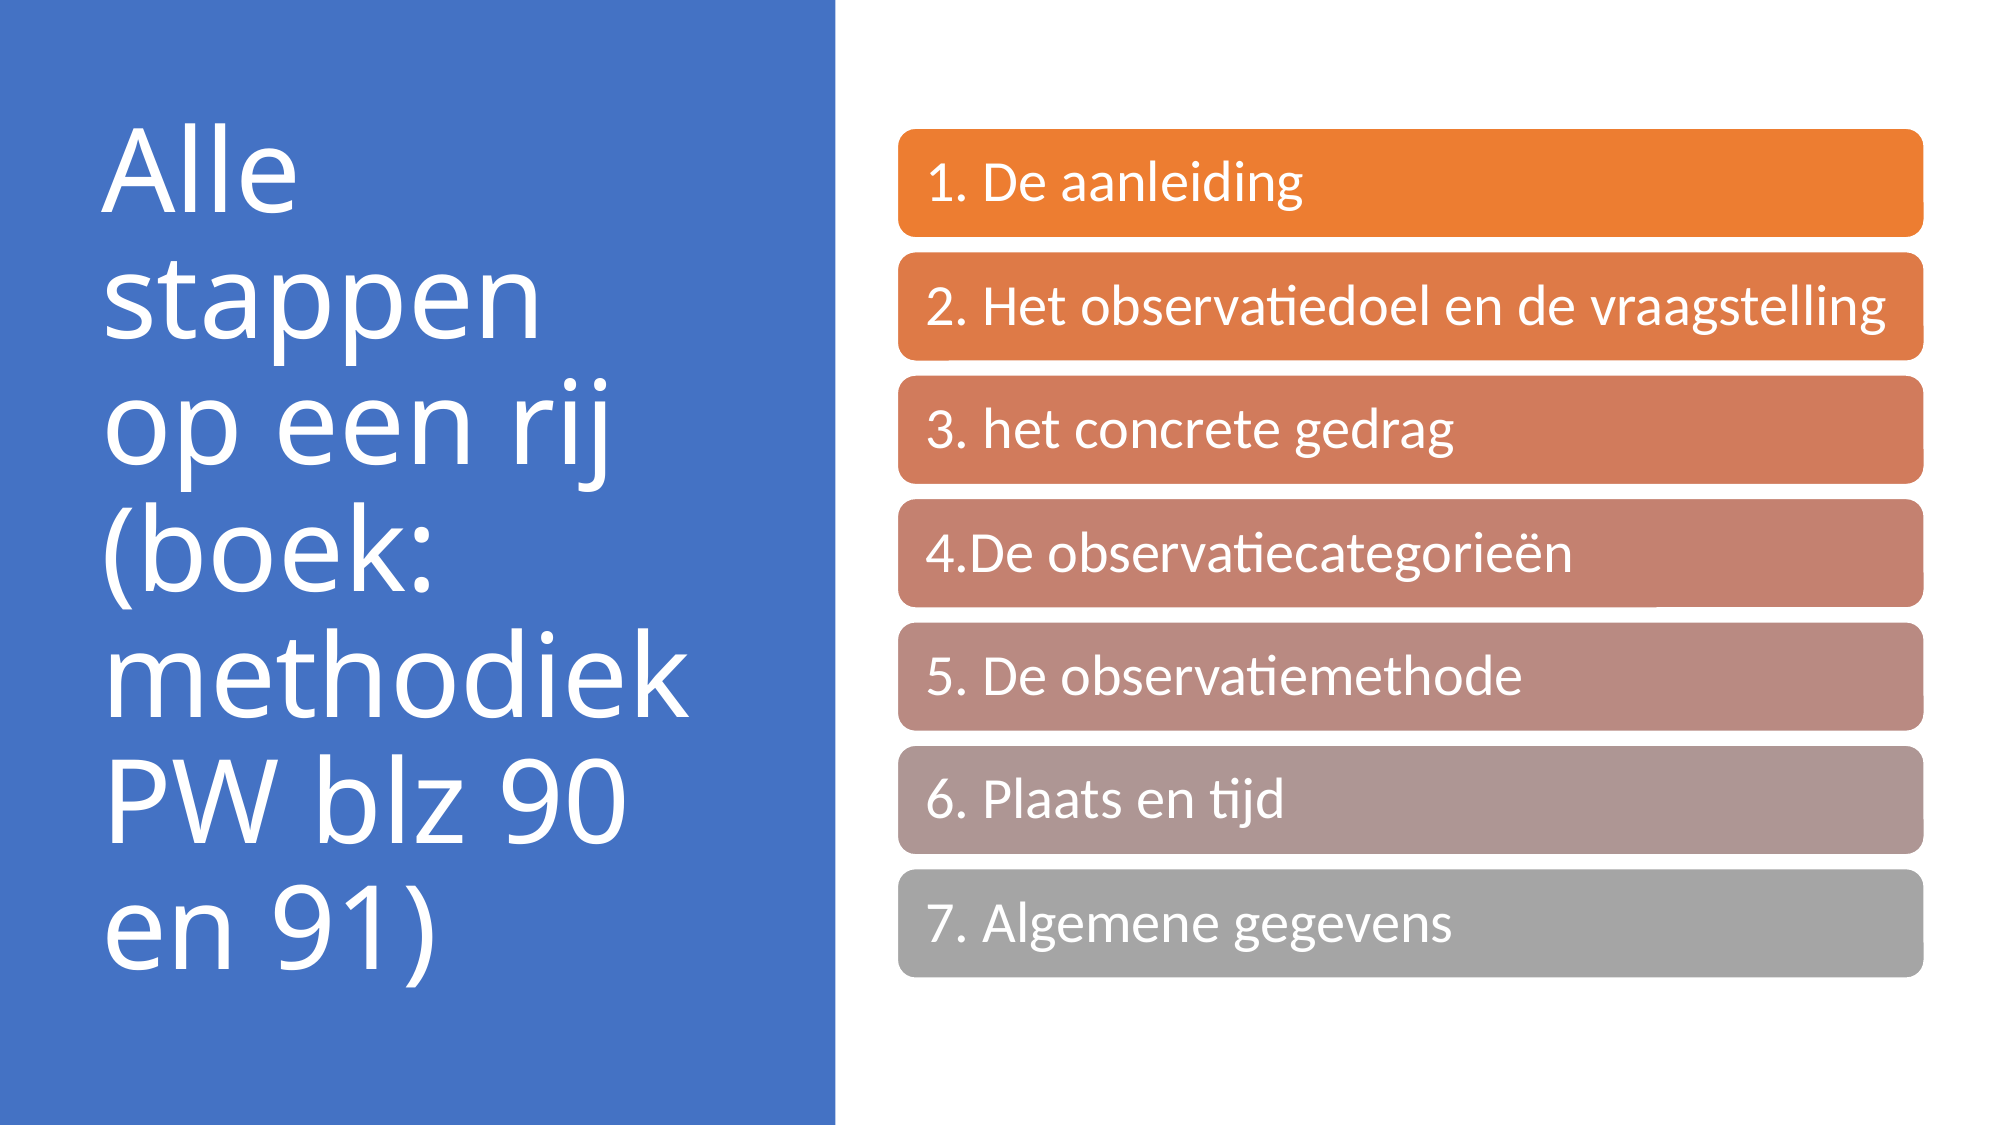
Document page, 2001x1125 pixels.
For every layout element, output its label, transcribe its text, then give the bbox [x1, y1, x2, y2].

title Alle stappen op een rij (boek: methodiek PW blz 90 en 91) [86, 101, 711, 1005]
text_box [0, 0, 836, 1125]
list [897, 101, 1925, 1005]
